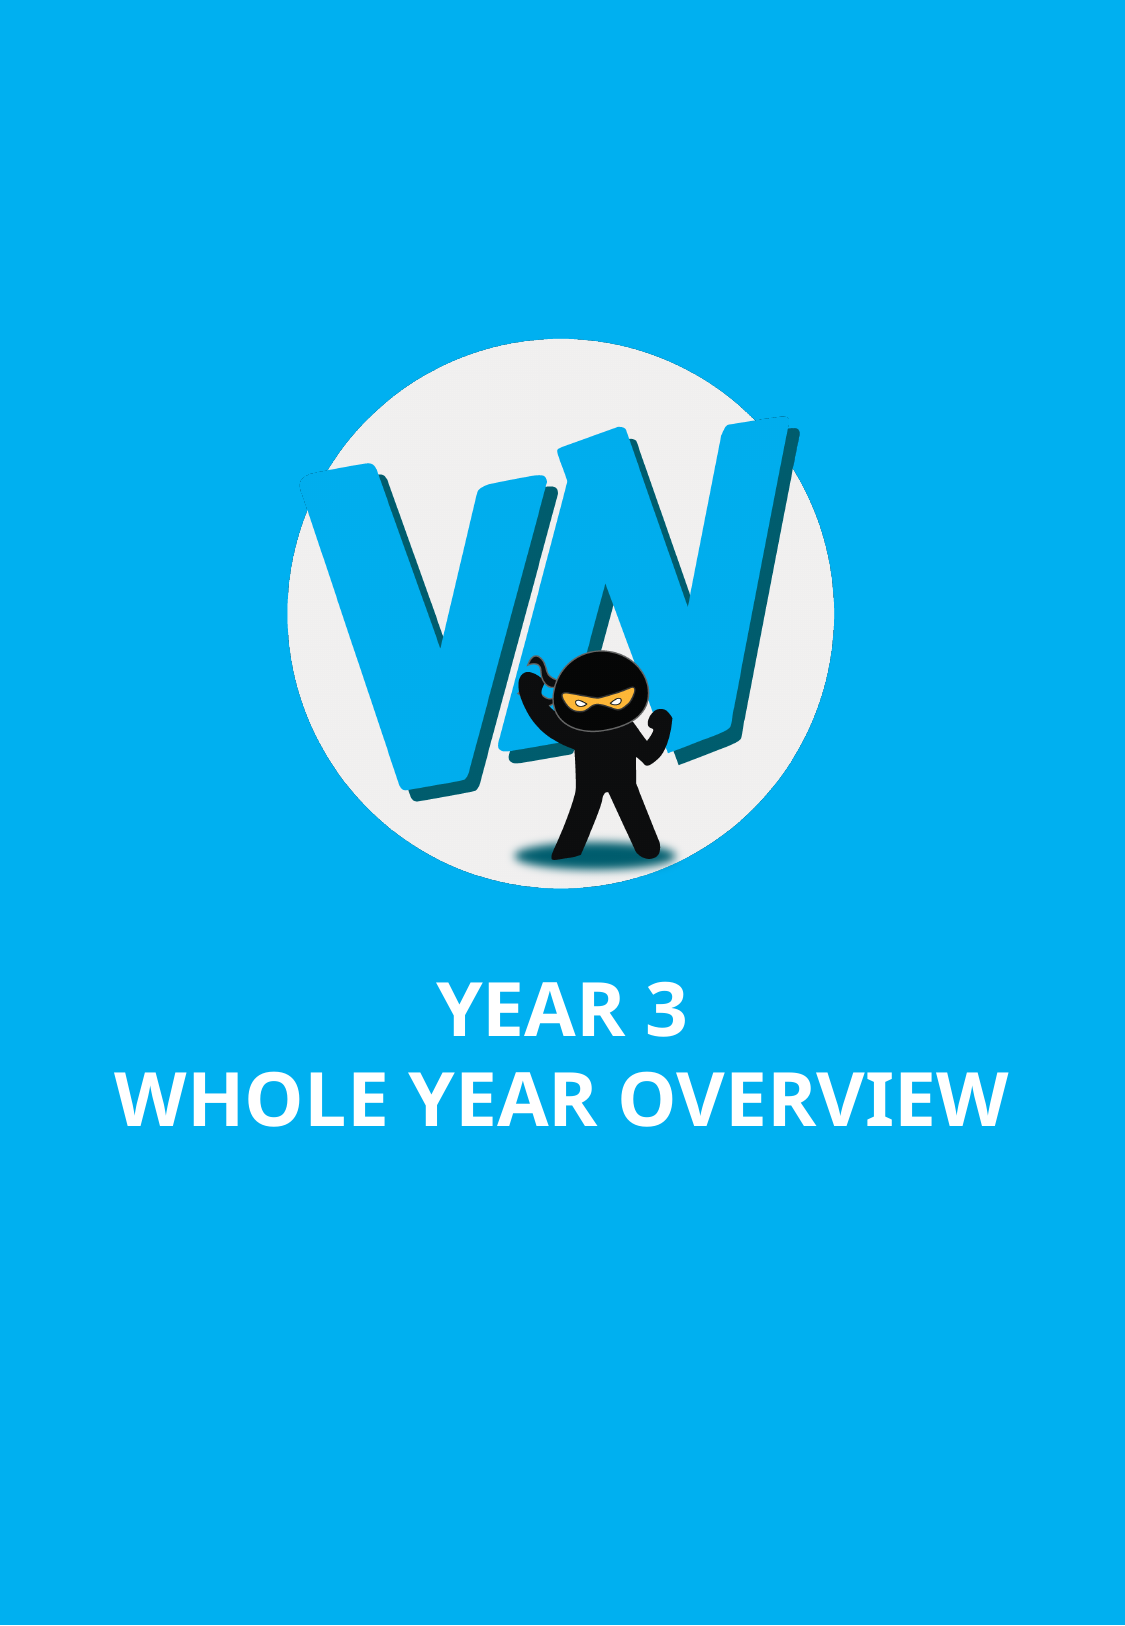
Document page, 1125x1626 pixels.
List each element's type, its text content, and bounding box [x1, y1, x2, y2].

picture [438, 983, 481, 1014]
picture [489, 983, 519, 1014]
picture [649, 982, 683, 1014]
picture [288, 339, 834, 888]
text_box YEAR 3 WHOLE YEAR OVERVIEW [45, 954, 1080, 1149]
picture [533, 983, 567, 1014]
picture [583, 983, 619, 1014]
